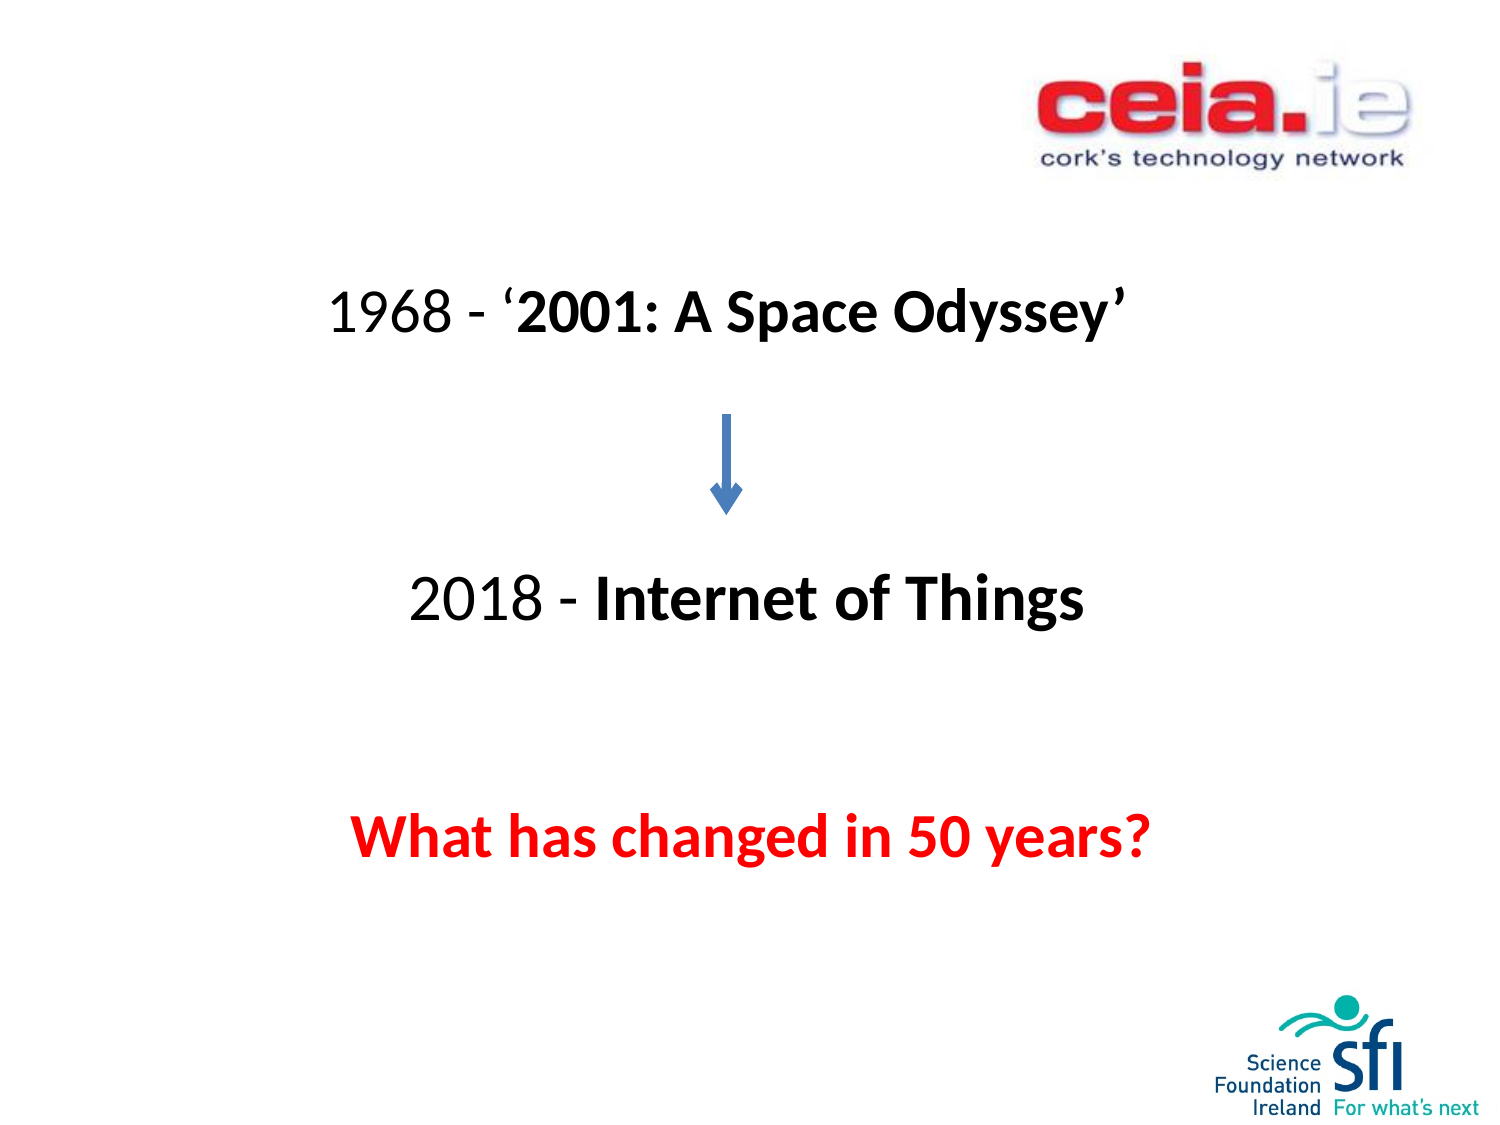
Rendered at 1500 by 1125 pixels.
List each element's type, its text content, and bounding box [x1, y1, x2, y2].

text_box What has changed in 50 years? [314, 786, 1190, 946]
picture [1196, 987, 1497, 1125]
picture [1021, 30, 1485, 195]
text_box 2018 - Internet of Things [393, 545, 1270, 705]
title [75, 45, 1425, 233]
list 1968 - ‘2001: A Space Odyssey’ [289, 262, 1166, 421]
